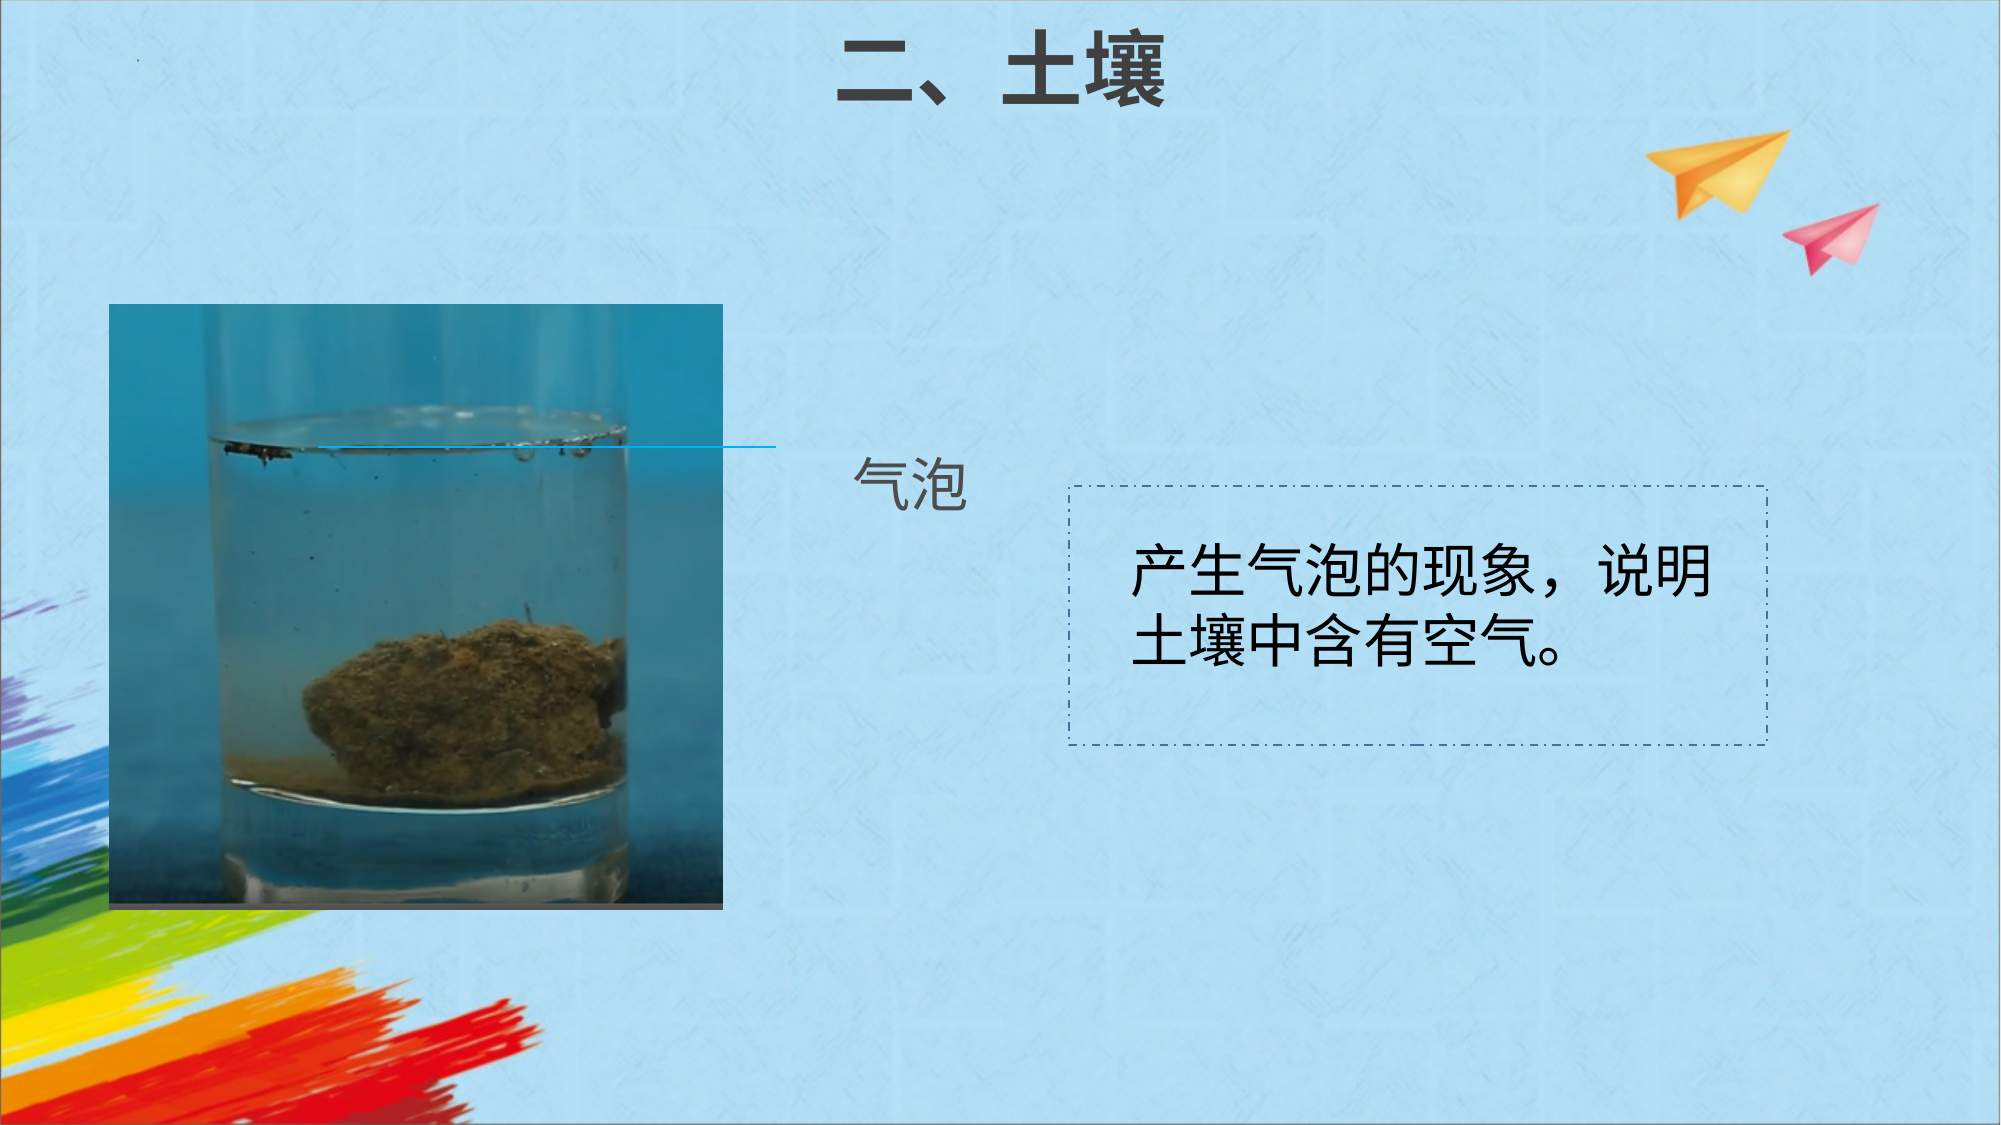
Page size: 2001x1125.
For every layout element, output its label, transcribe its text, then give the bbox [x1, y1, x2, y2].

text_box 气泡 [837, 406, 1244, 526]
text_box [1068, 485, 1768, 746]
picture [0, 0, 2001, 1125]
title 二、土壤 [137, 0, 1863, 135]
